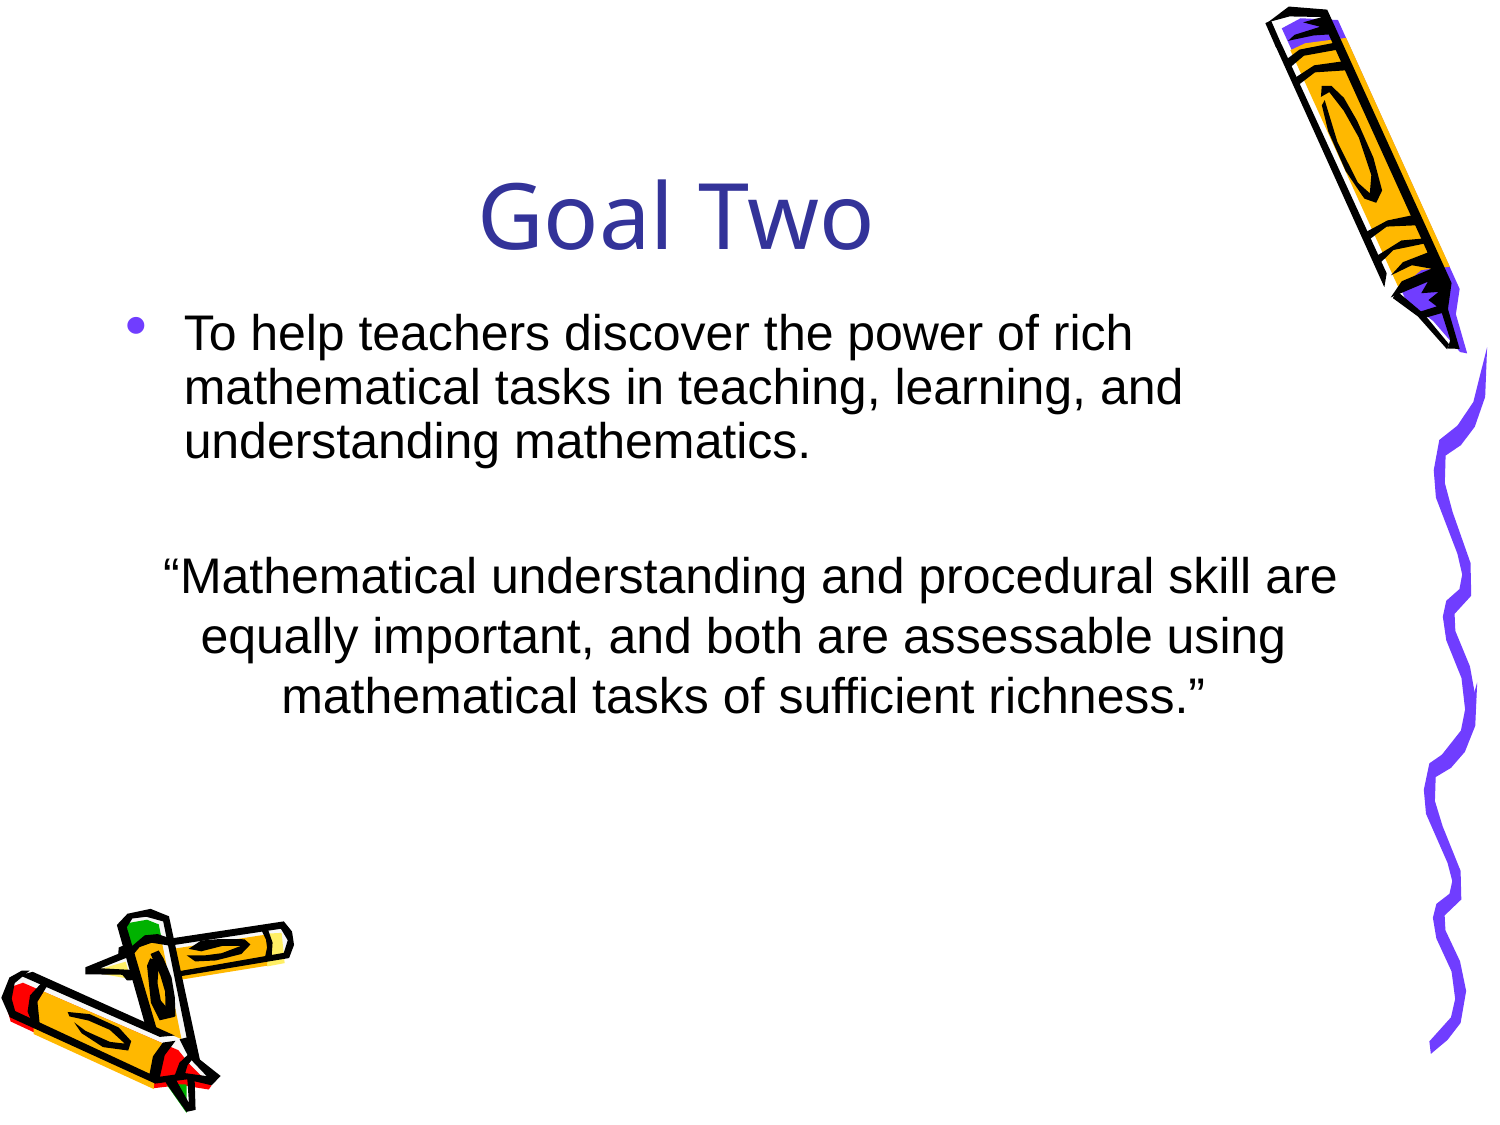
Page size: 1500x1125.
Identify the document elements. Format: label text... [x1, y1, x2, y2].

title Goal Two [112, 62, 1240, 276]
list To help teachers discover the power of rich mathematical tasks in teaching, learning, and understanding mathematics. “Mathematical understanding and procedural skill are equally important, and both are assessable using mathematical tasks of sufficient richness.” [112, 299, 1376, 901]
